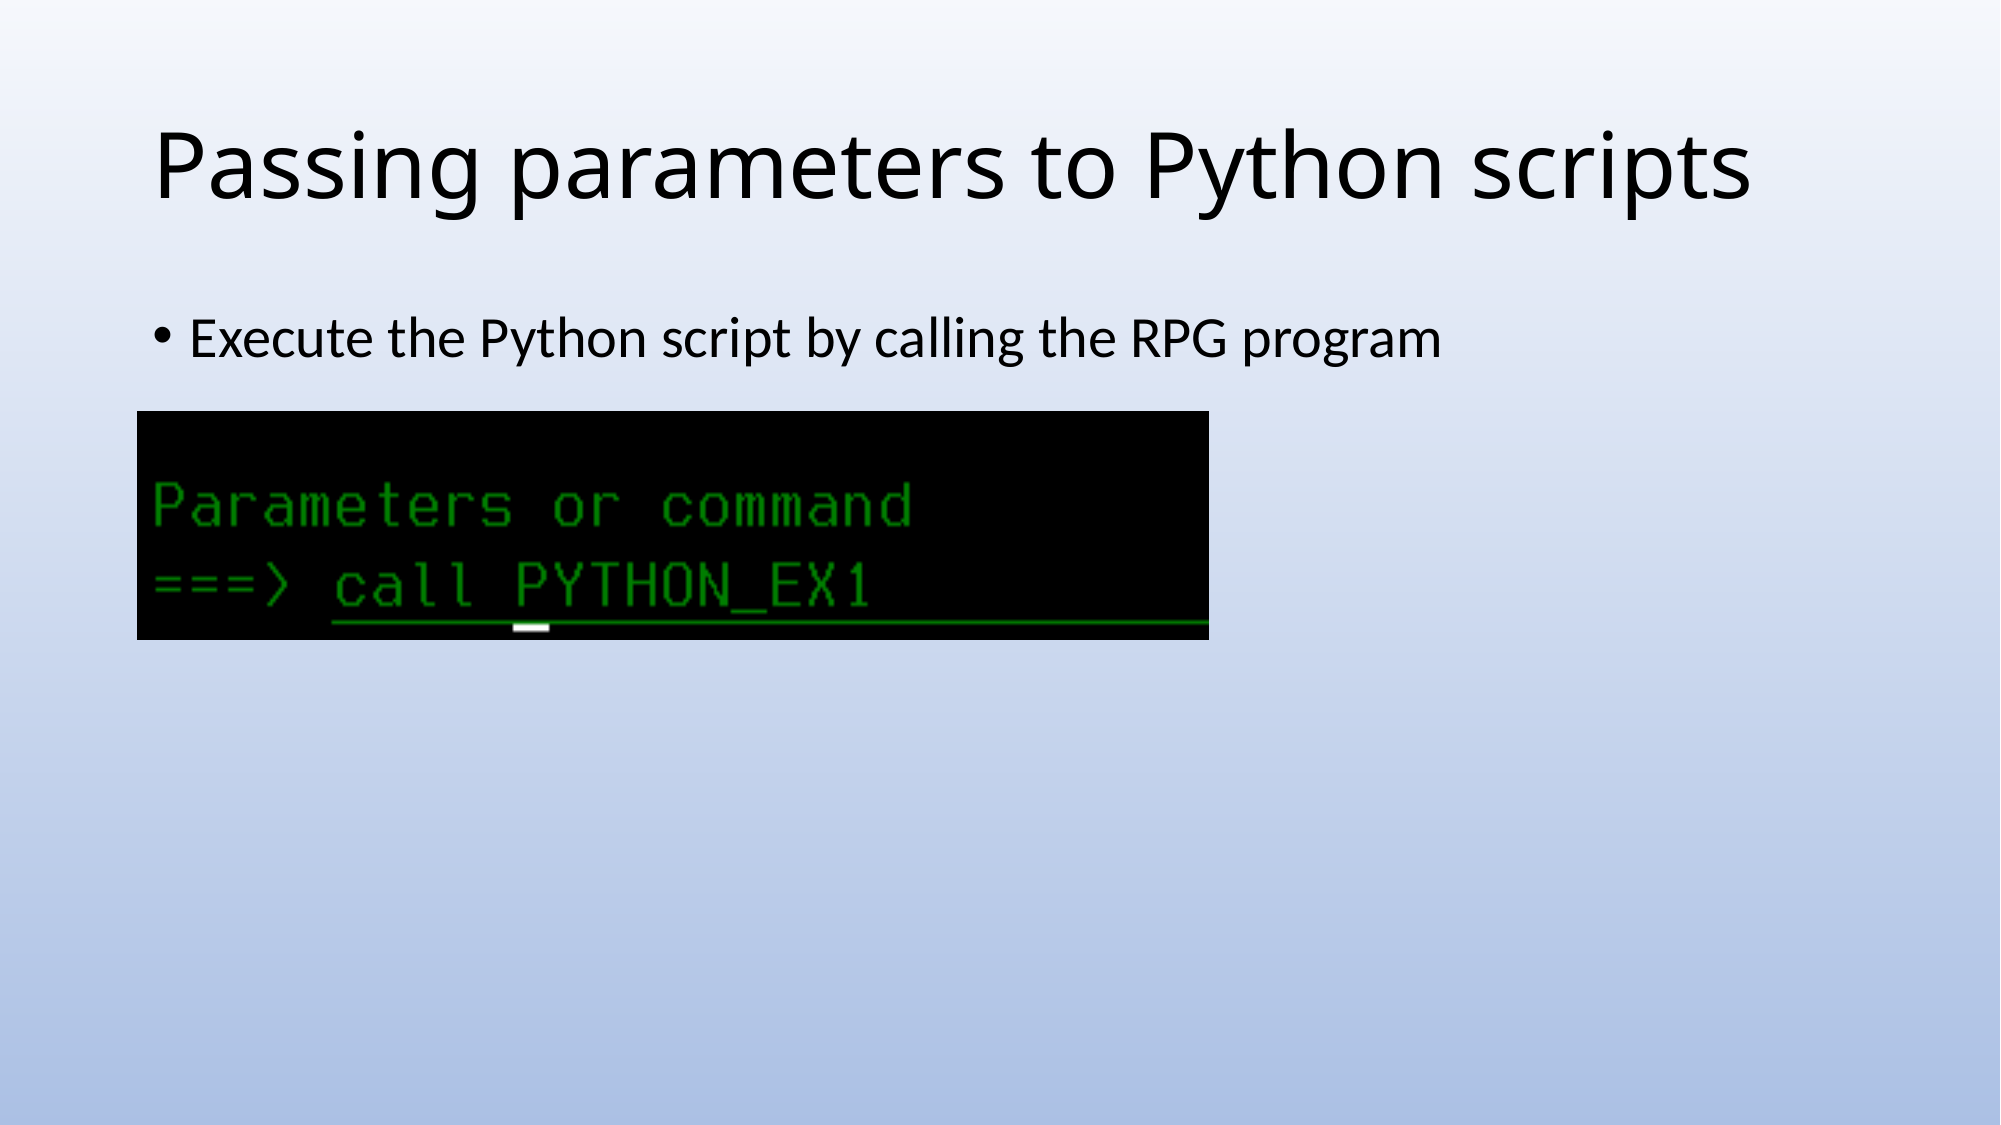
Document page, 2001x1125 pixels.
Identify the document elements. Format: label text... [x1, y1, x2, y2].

title Passing parameters to Python scripts [137, 59, 1863, 278]
picture [137, 411, 1209, 640]
list Execute the Python script by calling the RPG program [137, 299, 1863, 1014]
